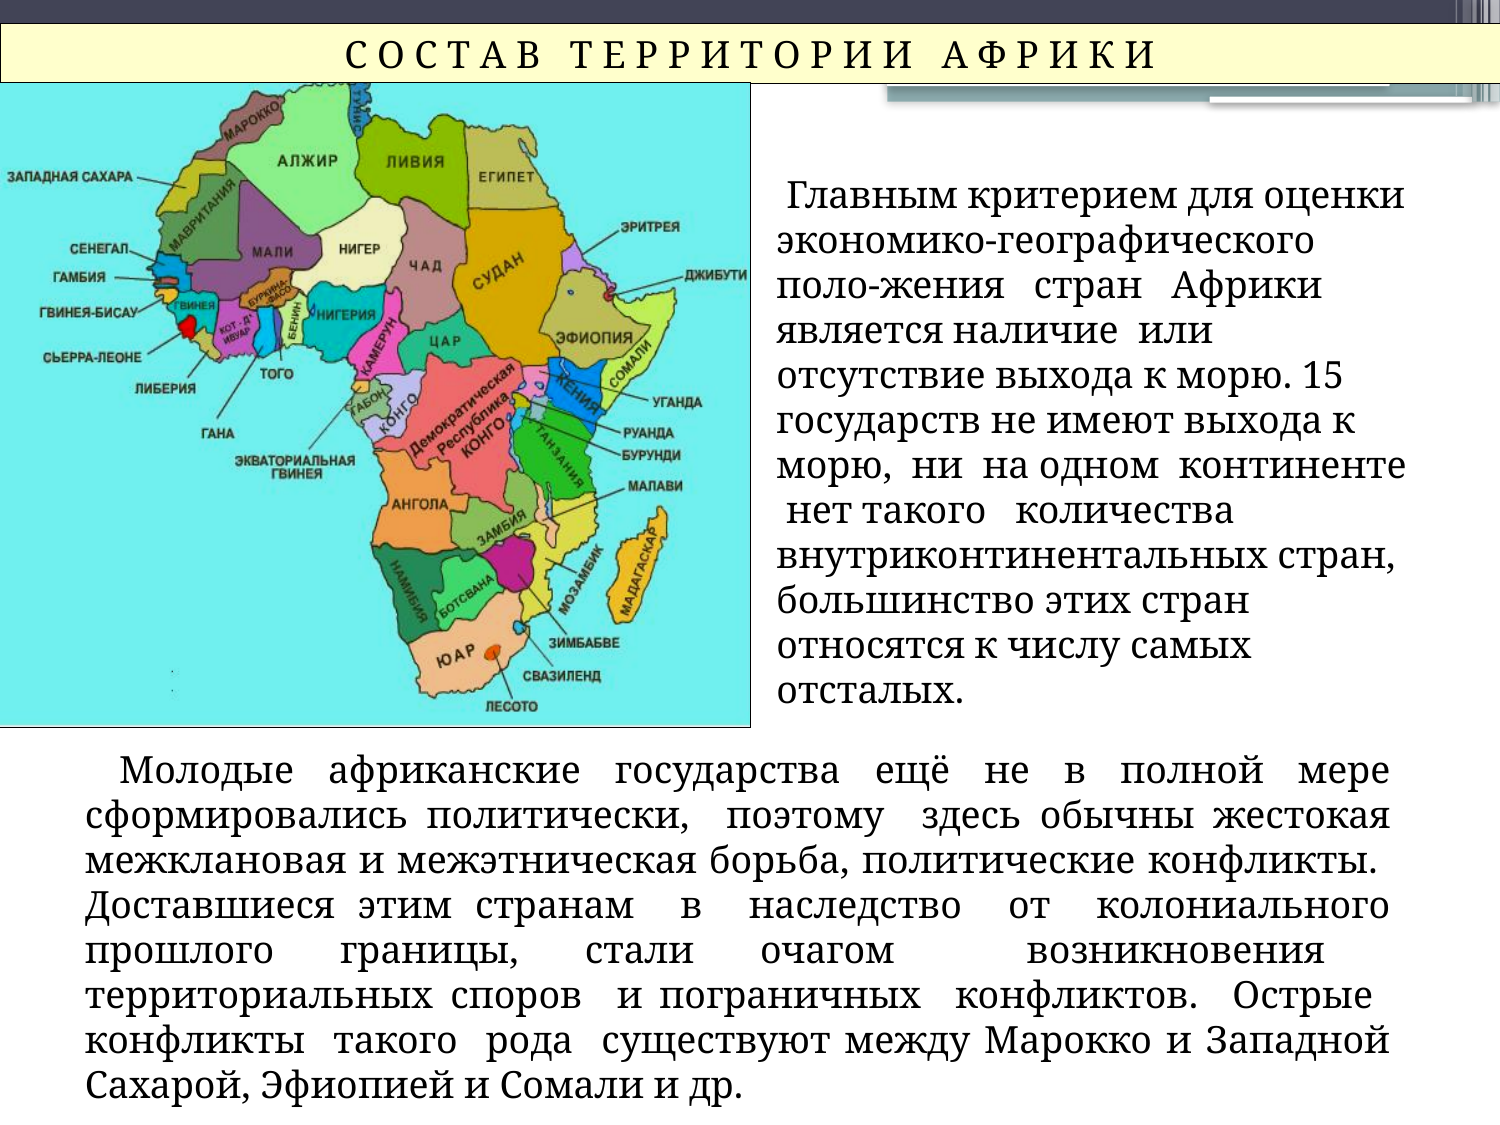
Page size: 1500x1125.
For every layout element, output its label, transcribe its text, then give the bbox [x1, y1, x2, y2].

text_box Главным критерием для оценки экономико-географического поло-жения стран Африки является наличие или отсутствие выхода к морю. 15 государств не имеют выхода к морю, ни на одном континенте нет такого количества внутриконтинентальных стран, большинство этих стран относятся к числу самых отсталых. [761, 163, 1430, 719]
picture [0, 81, 751, 727]
text_box С О С Т А В Т Е Р Р И Т О Р И И А Ф Р И К И [0, 23, 1500, 84]
text_box Молодые африканские государства ещё не в полной мере сформировались политически, поэтому здесь обычны жестокая межклановая и межэтническая борьба, политические конфликты. Доставшиеся этим странам в наследство от колониального прошлого границы, стали очагом возникновения территориальных споров и пограничных конфликтов. Острые конфликты такого рода существуют между Марокко и Западной Сахарой, Эфиопией и Сомали и др. [70, 738, 1407, 1113]
